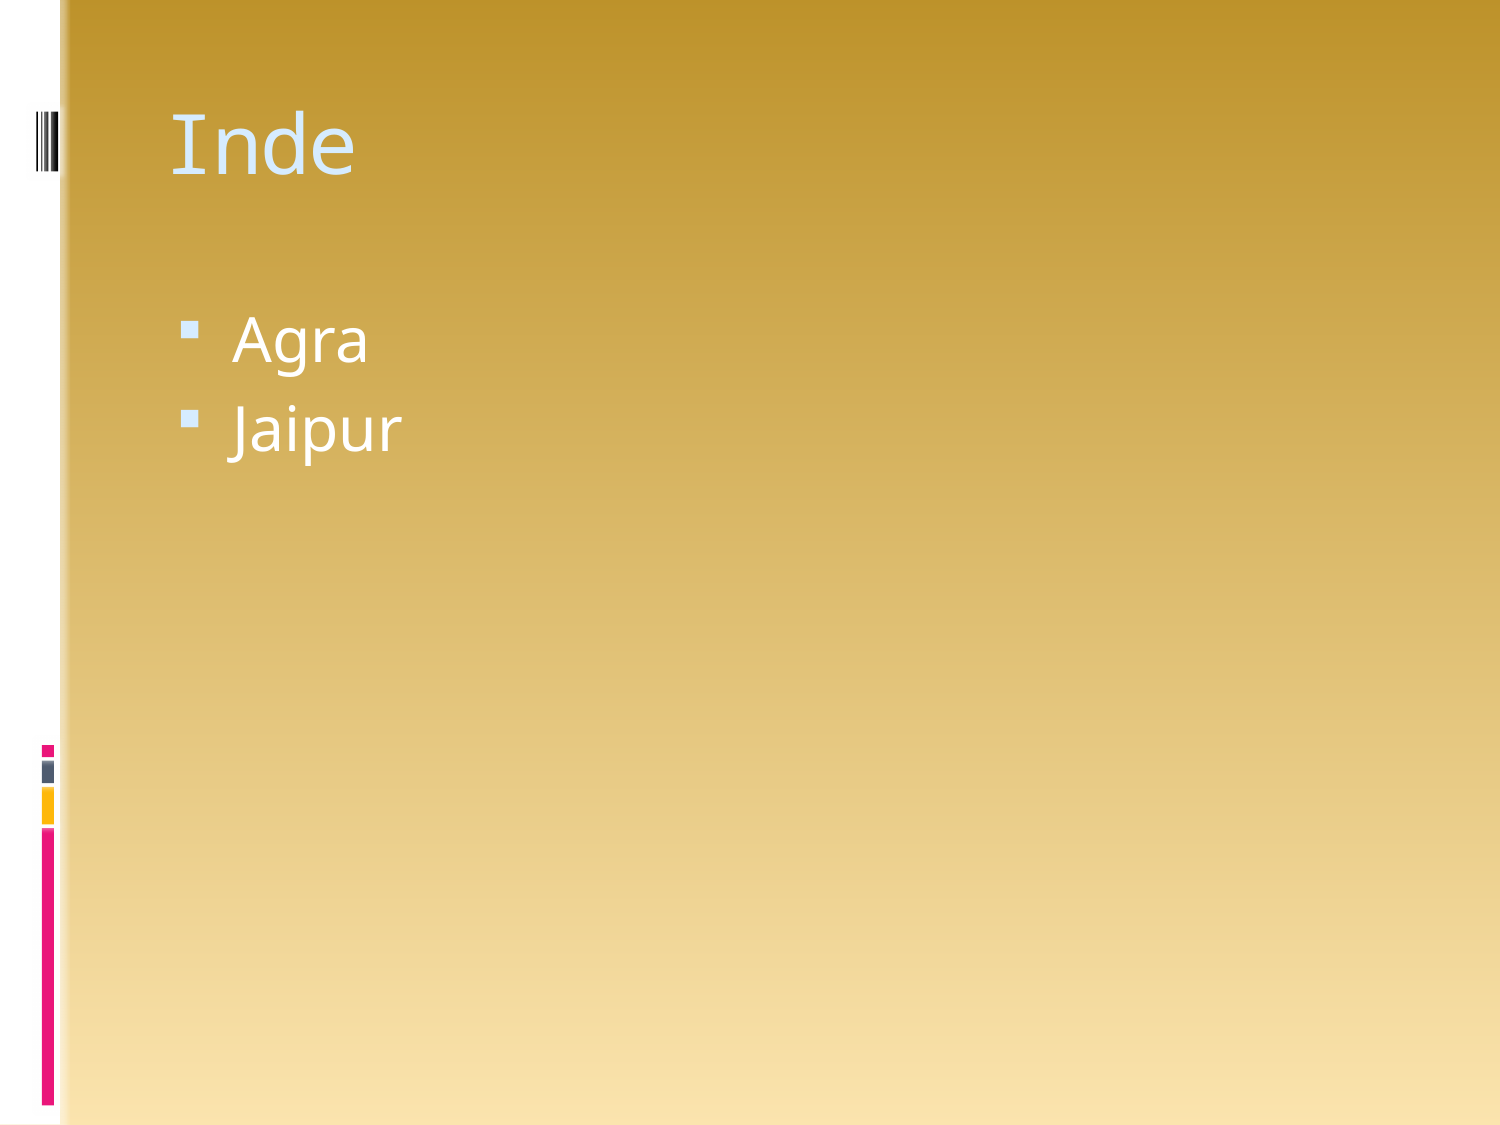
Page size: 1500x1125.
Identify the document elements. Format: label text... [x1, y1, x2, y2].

list Agra Jaipur [150, 292, 1425, 1043]
title Inde [150, 83, 1425, 234]
